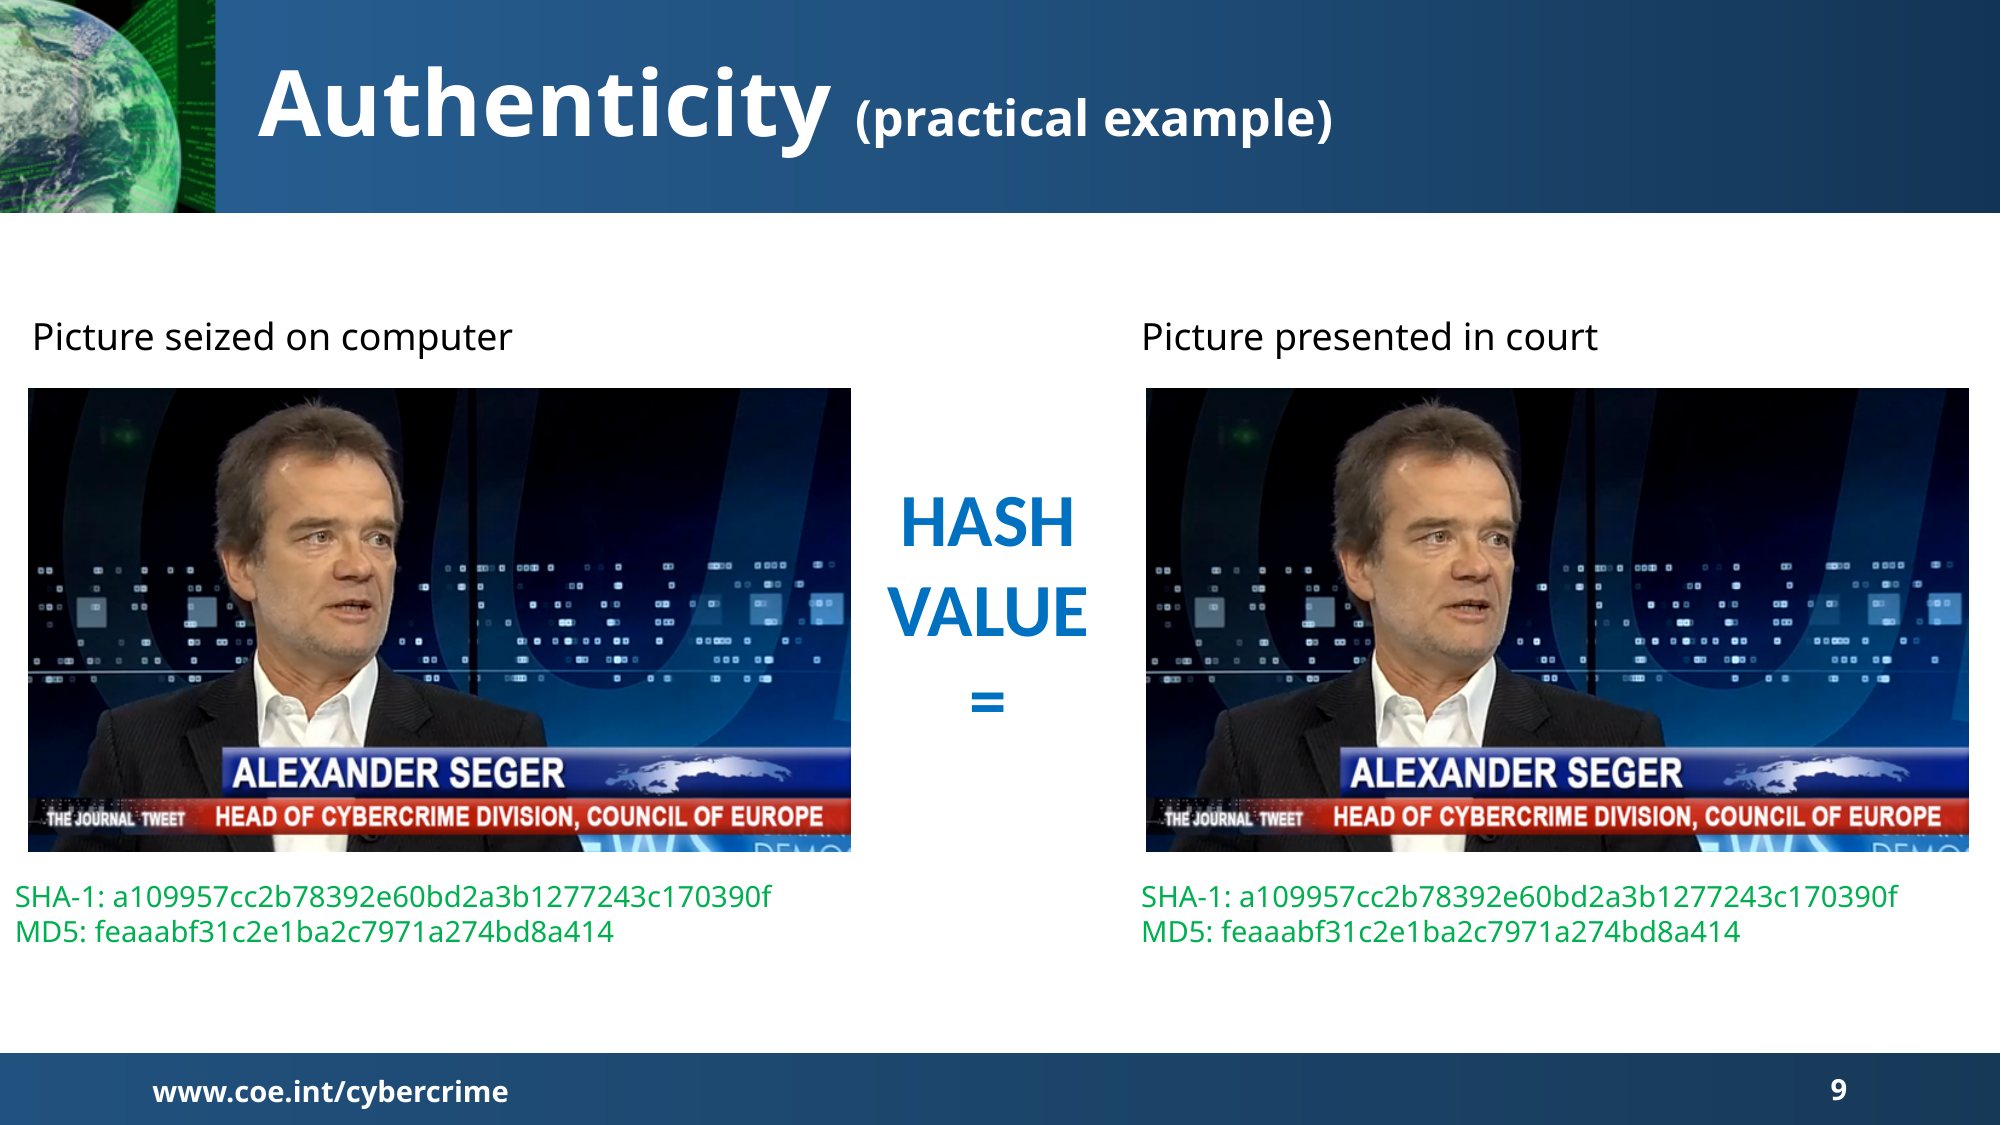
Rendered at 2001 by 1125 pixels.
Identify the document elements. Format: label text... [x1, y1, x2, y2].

text_box Picture presented in court [1126, 305, 1903, 366]
text_box SHA-1: a109957cc2b78392e60bd2a3b1277243c170390f MD5: feaaabf31c2e1ba2c7971a274bd8a414 [0, 870, 1126, 956]
picture [28, 388, 851, 852]
text_box HASH VALUE = [870, 463, 1107, 749]
title Authenticity (practical example) [243, 32, 1969, 182]
picture [0, 0, 2000, 213]
text_box Picture seized on computer [17, 305, 794, 366]
picture [1146, 388, 1969, 852]
text_box SHA-1: a109957cc2b78392e60bd2a3b1277243c170390f MD5: feaaabf31c2e1ba2c7971a274bd8a414 [1126, 870, 2000, 956]
slide_number www.coe.int/cybercrime [137, 1061, 588, 1121]
slide_number 9 [1412, 1061, 1863, 1121]
